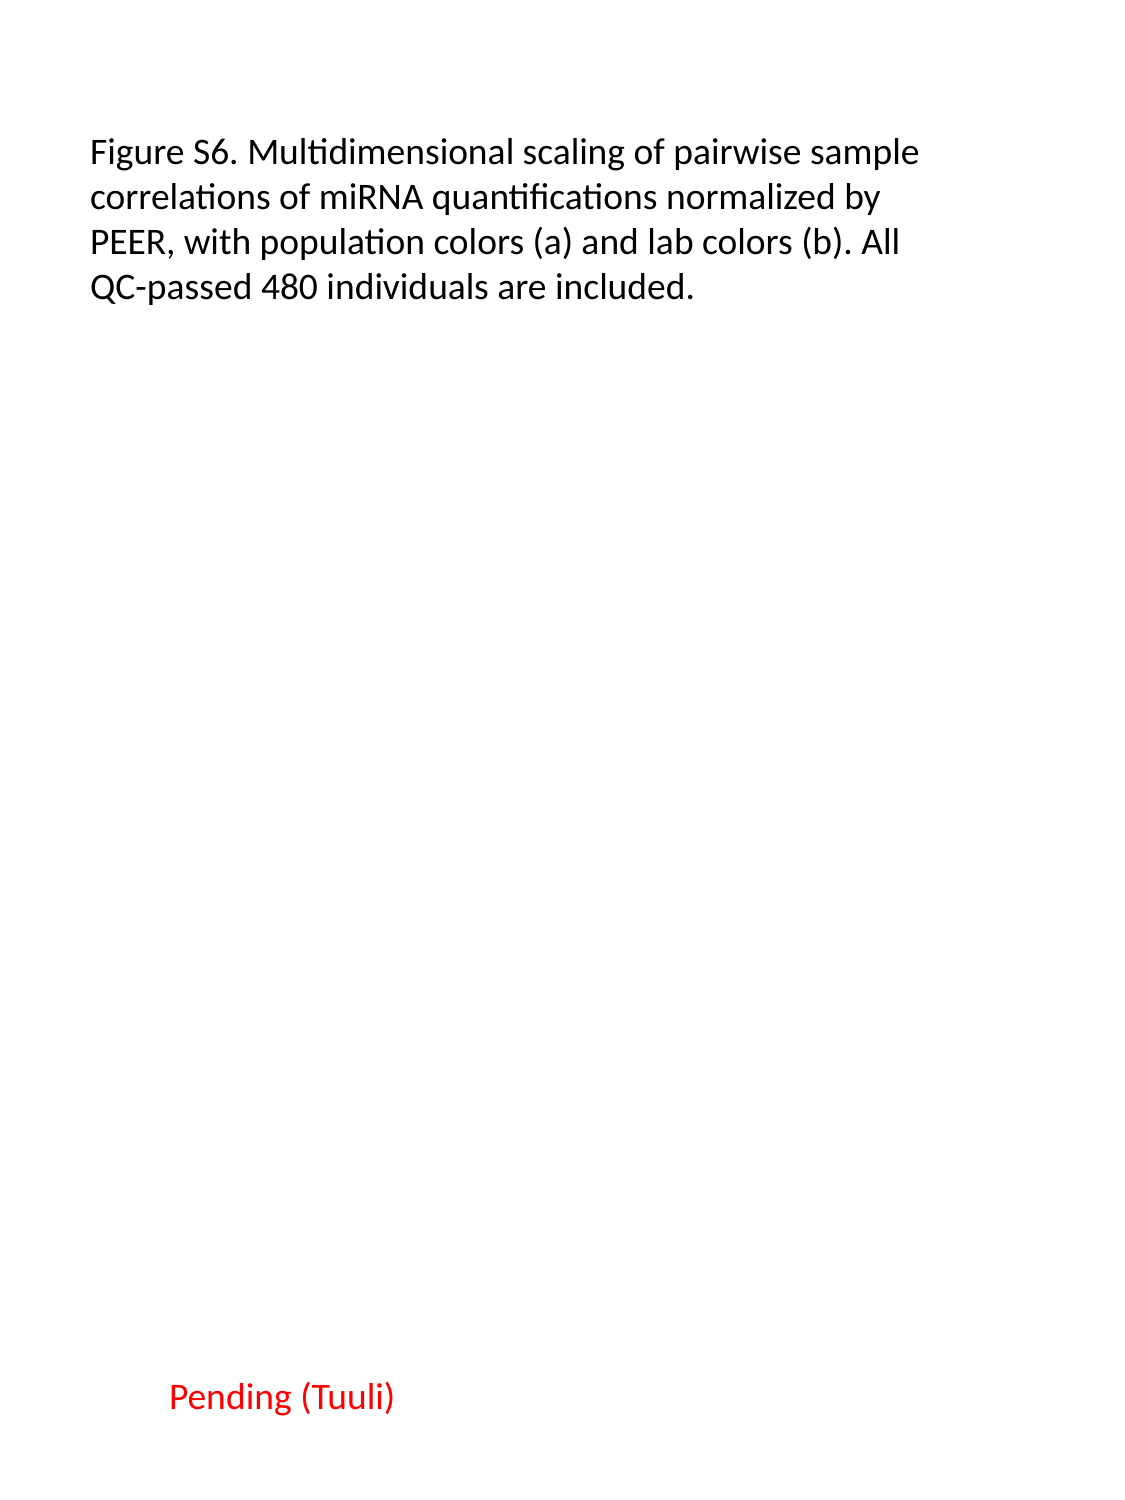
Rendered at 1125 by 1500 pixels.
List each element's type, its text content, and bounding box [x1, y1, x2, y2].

text_box Pending (Tuuli) [154, 1364, 411, 1425]
text_box Figure S6. Multidimensional scaling of pairwise sample correlations of miRNA quantifications normalized by PEER, with population colors (a) and lab colors (b). All QC-passed 480 individuals are included. [75, 119, 979, 315]
